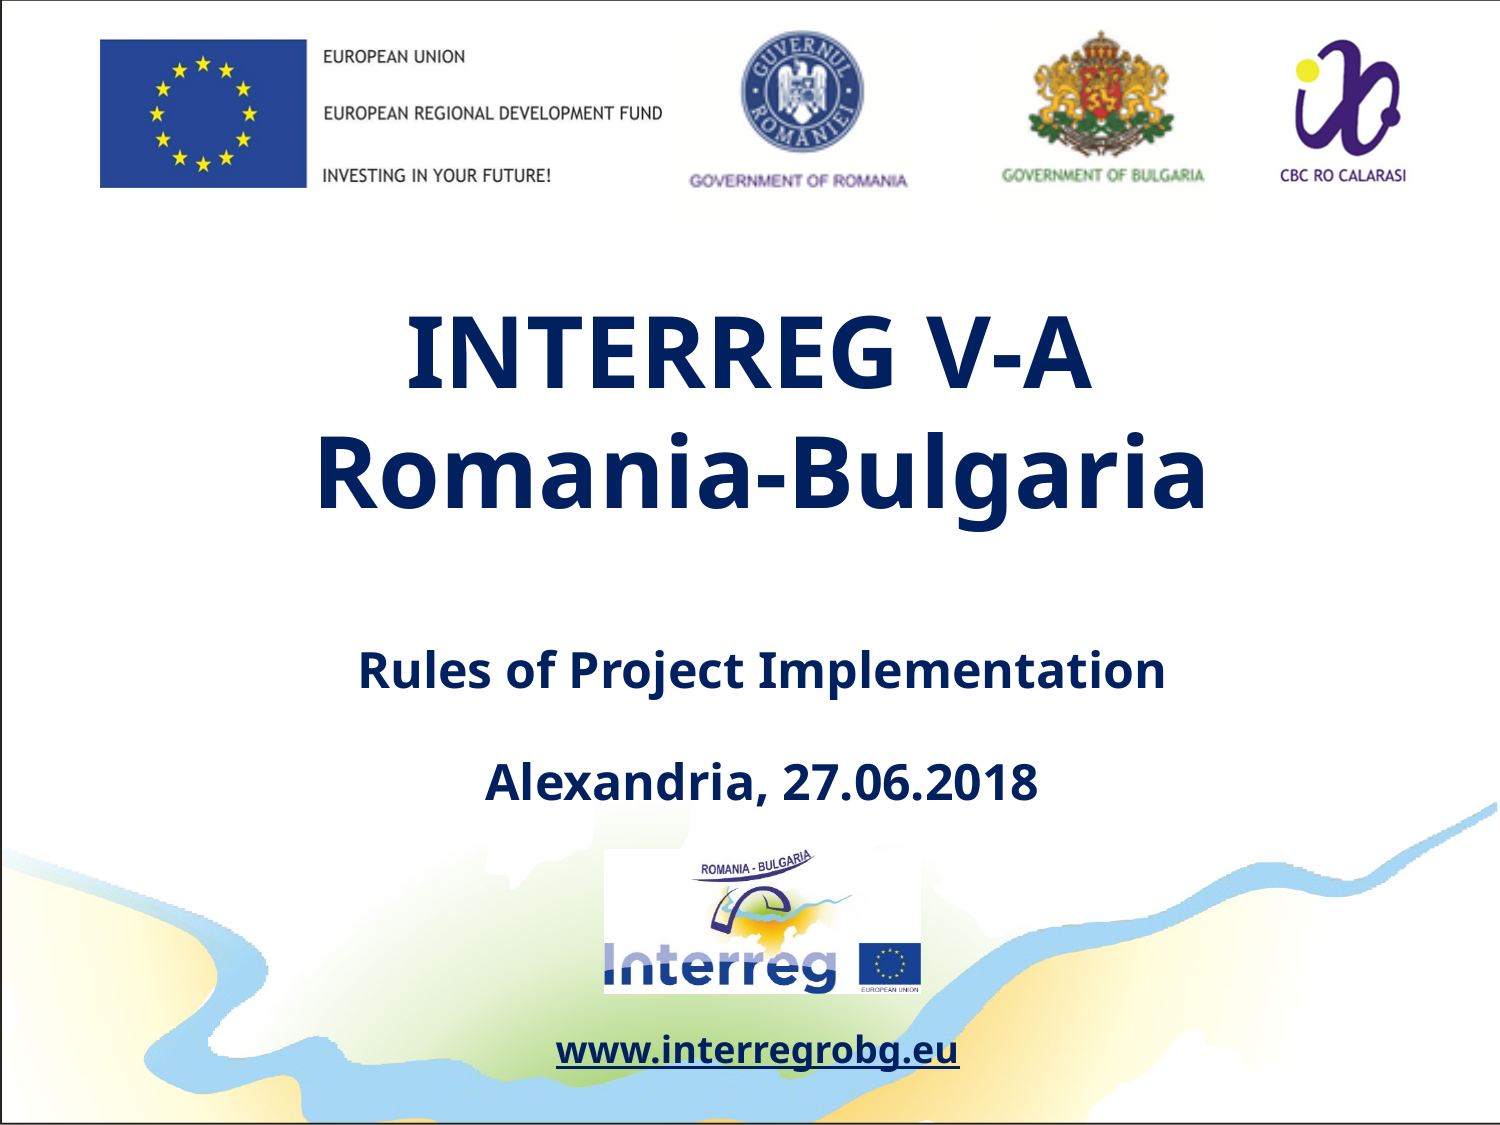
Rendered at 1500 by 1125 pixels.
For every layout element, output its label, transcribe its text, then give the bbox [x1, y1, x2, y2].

text_box [1228, 37, 1438, 200]
picture [604, 849, 921, 994]
picture [0, 1, 1500, 1125]
text_box INTERREG V-A Romania-Bulgaria Rules of Project Implementation Alexandria, 27.06.2018 www.interregrobg.eu [87, 281, 1438, 1125]
text_box [24, 24, 263, 188]
